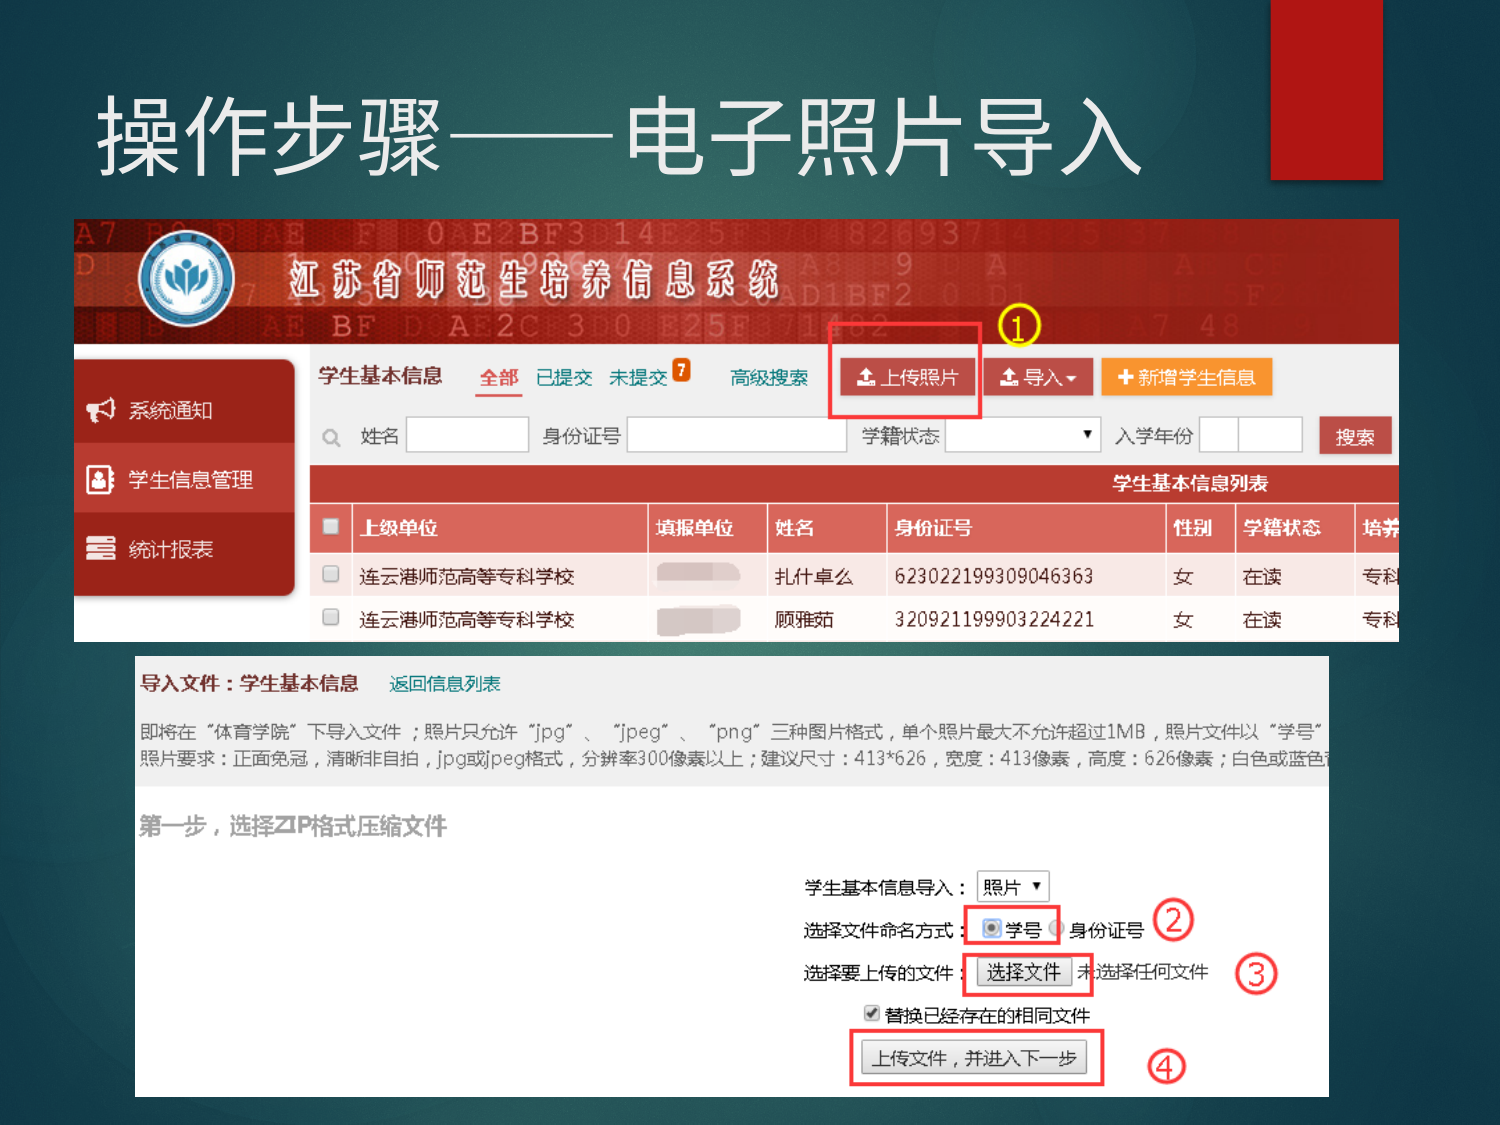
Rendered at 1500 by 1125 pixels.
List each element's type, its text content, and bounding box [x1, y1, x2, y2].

picture [135, 656, 1329, 1097]
title 操作步骤——电子照片导入 [79, 74, 1237, 217]
picture [74, 219, 1399, 642]
